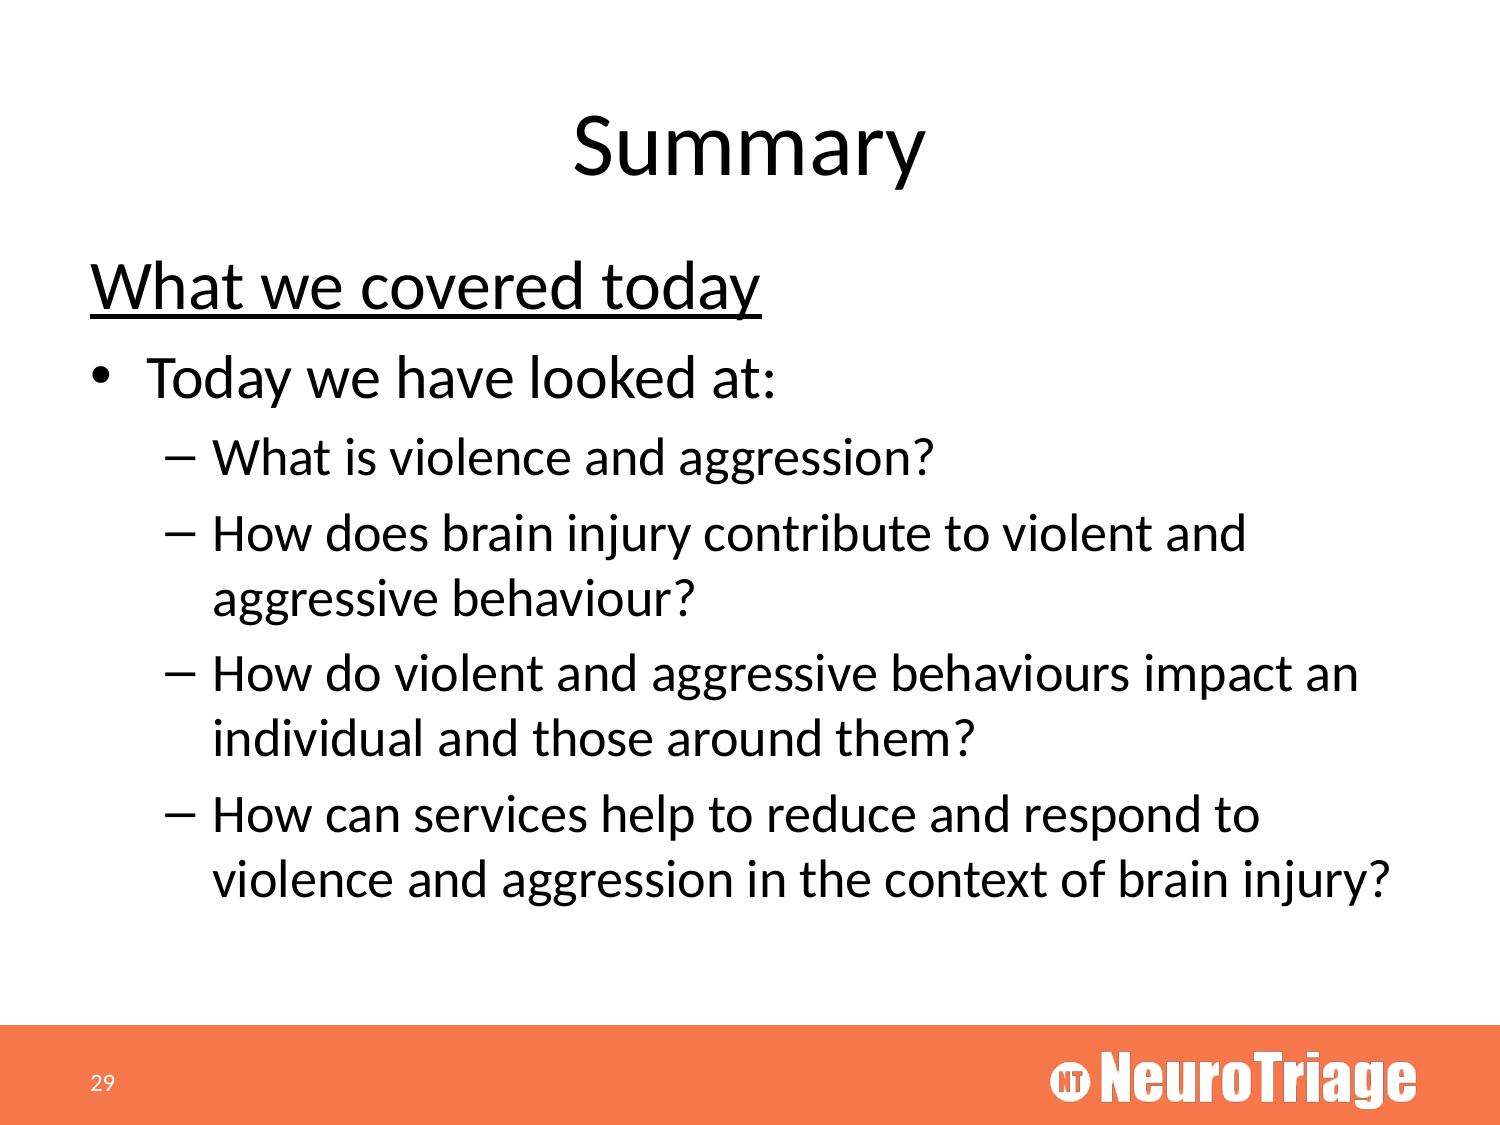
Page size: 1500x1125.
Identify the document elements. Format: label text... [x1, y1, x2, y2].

title Summary [75, 45, 1425, 232]
picture [1037, 1030, 1425, 1125]
slide_number 29 [75, 1051, 425, 1112]
list What we covered today Today we have looked at: What is violence and aggression? How does brain injury contribute to violent and aggressive behaviour? How do violent and aggressive behaviours impact an individual and those around them? How can services help to reduce and respond to violence and aggression in the context of brain injury? [75, 232, 1425, 975]
